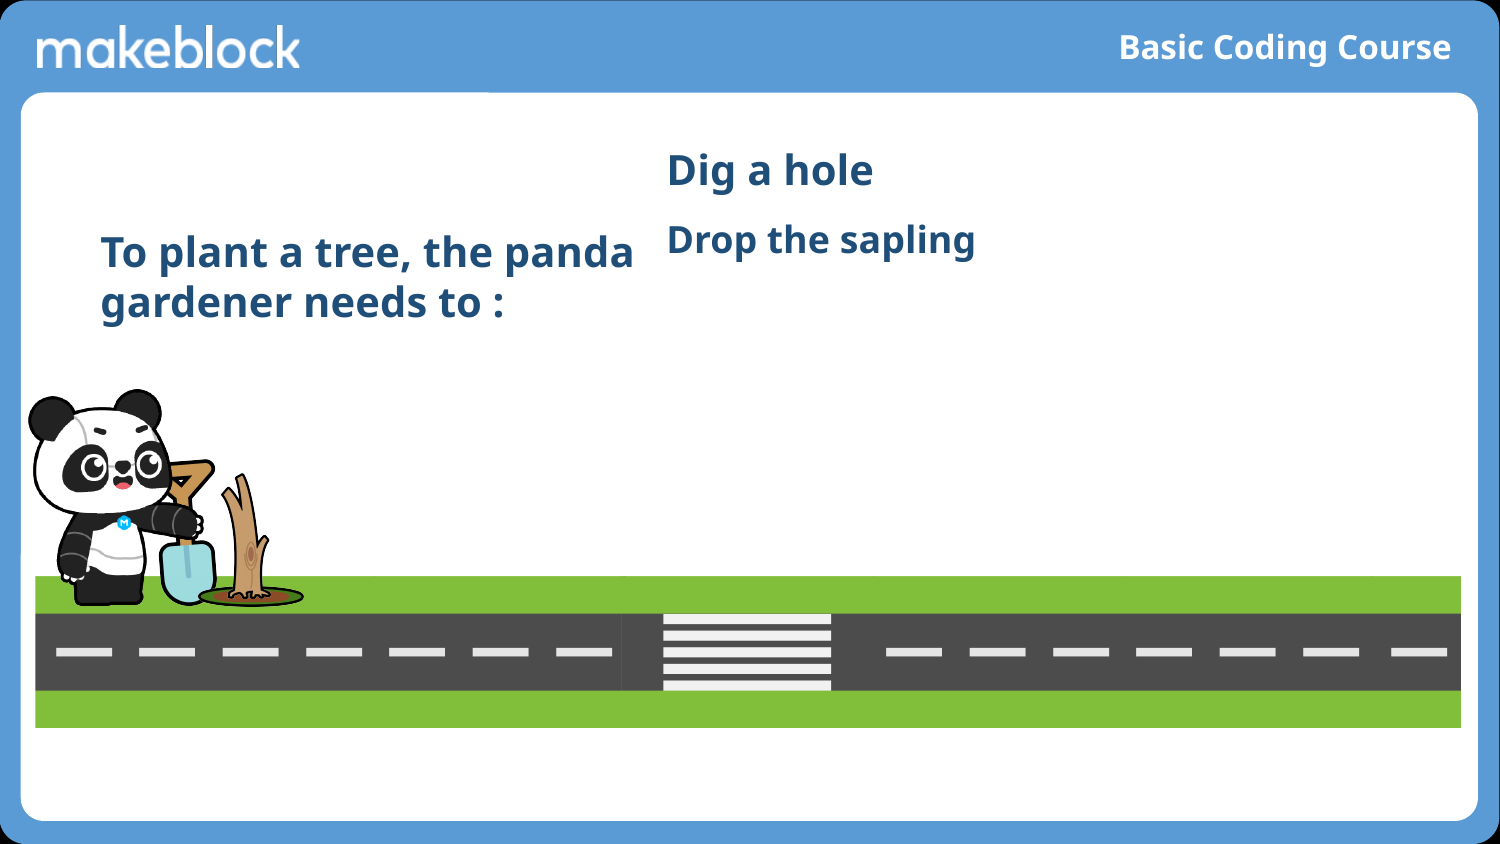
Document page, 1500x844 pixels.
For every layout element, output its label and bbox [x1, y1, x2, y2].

picture [198, 473, 304, 607]
text_box [0, 0, 1500, 844]
text_box [35, 576, 1461, 728]
text_box [28, 389, 217, 606]
